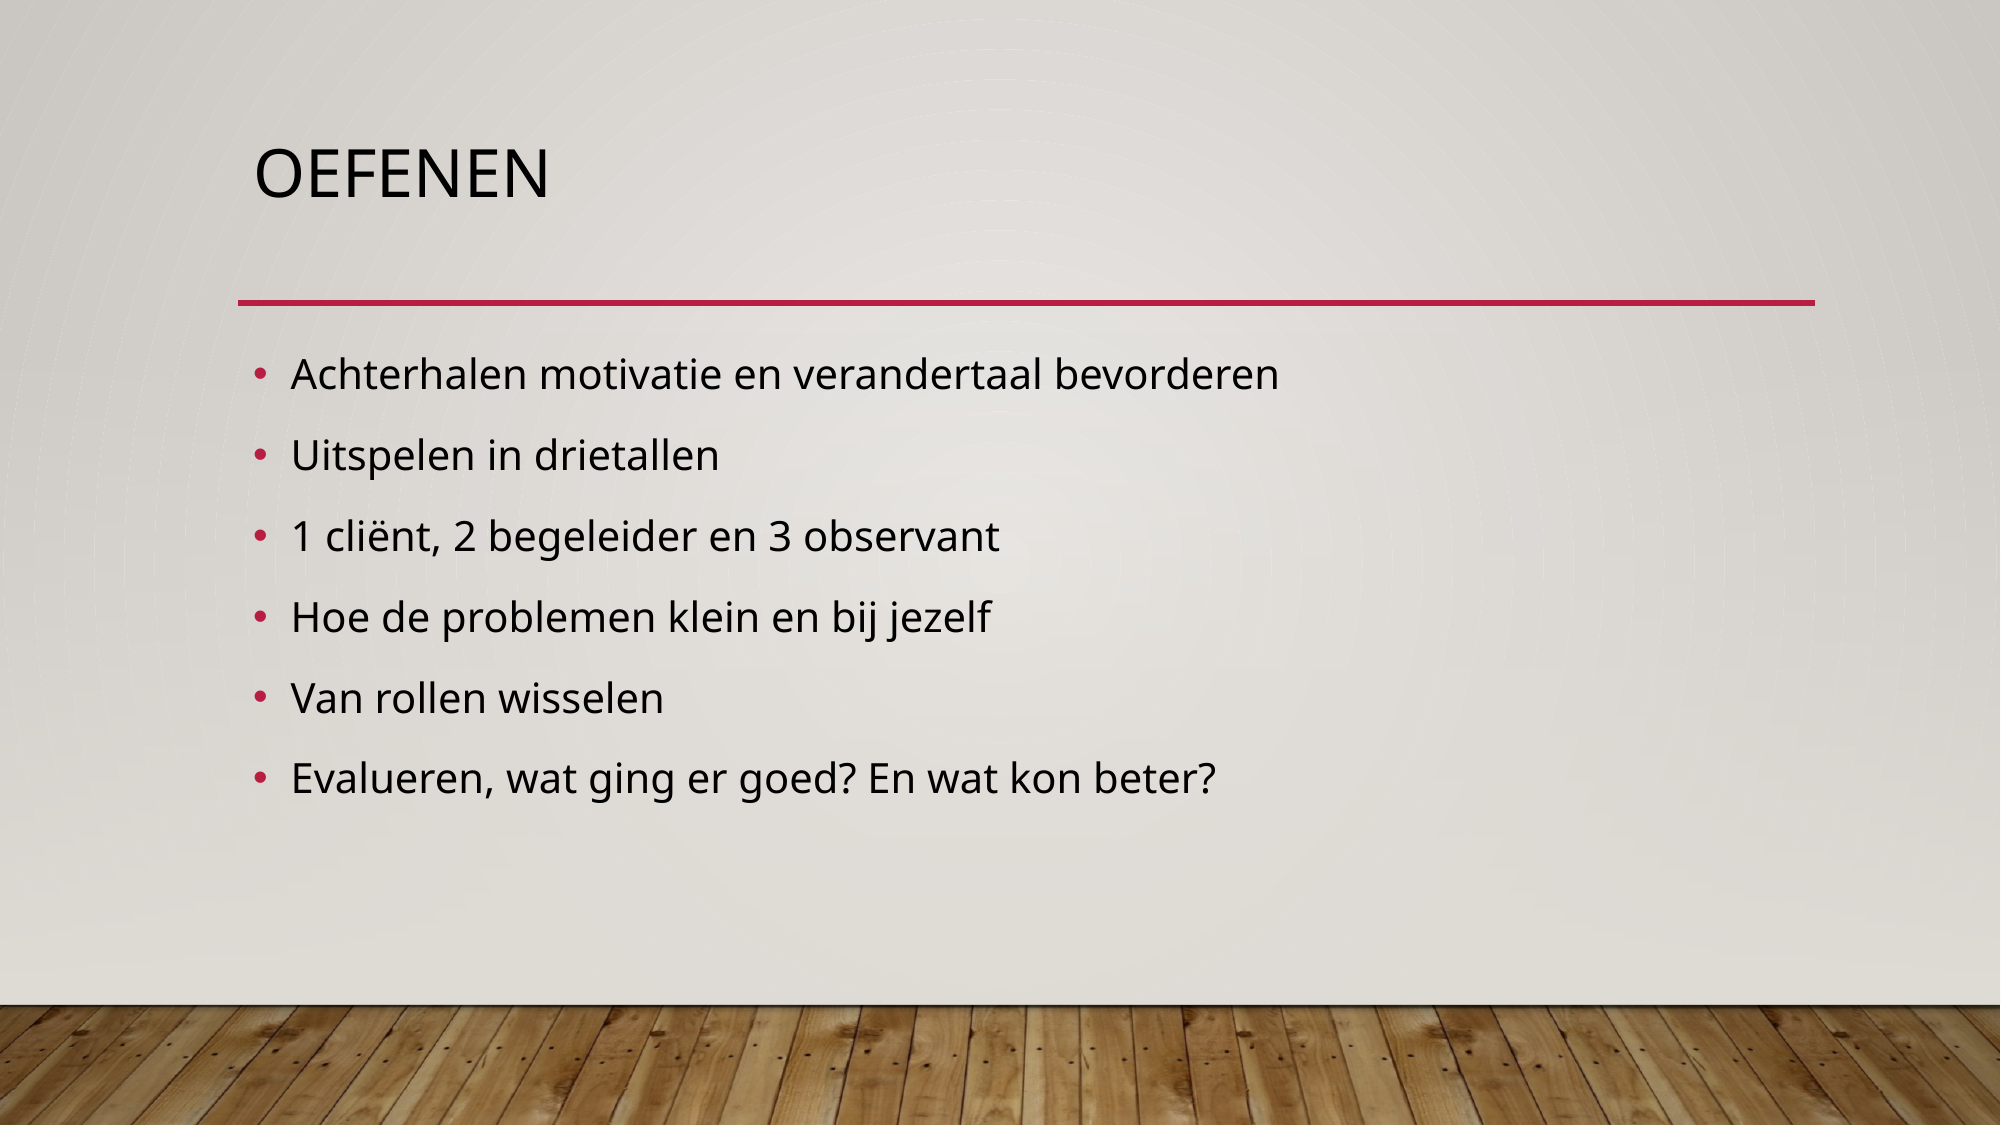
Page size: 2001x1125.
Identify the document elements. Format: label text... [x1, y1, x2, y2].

picture [0, 1005, 2000, 1125]
list Achterhalen motivatie en verandertaal bevorderen Uitspelen in drietallen 1 cliënt, 2 begeleider en 3 observant Hoe de problemen klein en bij jezelf Van rollen wisselen Evalueren, wat ging er goed? En wat kon beter? [238, 330, 1814, 897]
title Oefenen [238, 131, 1814, 305]
